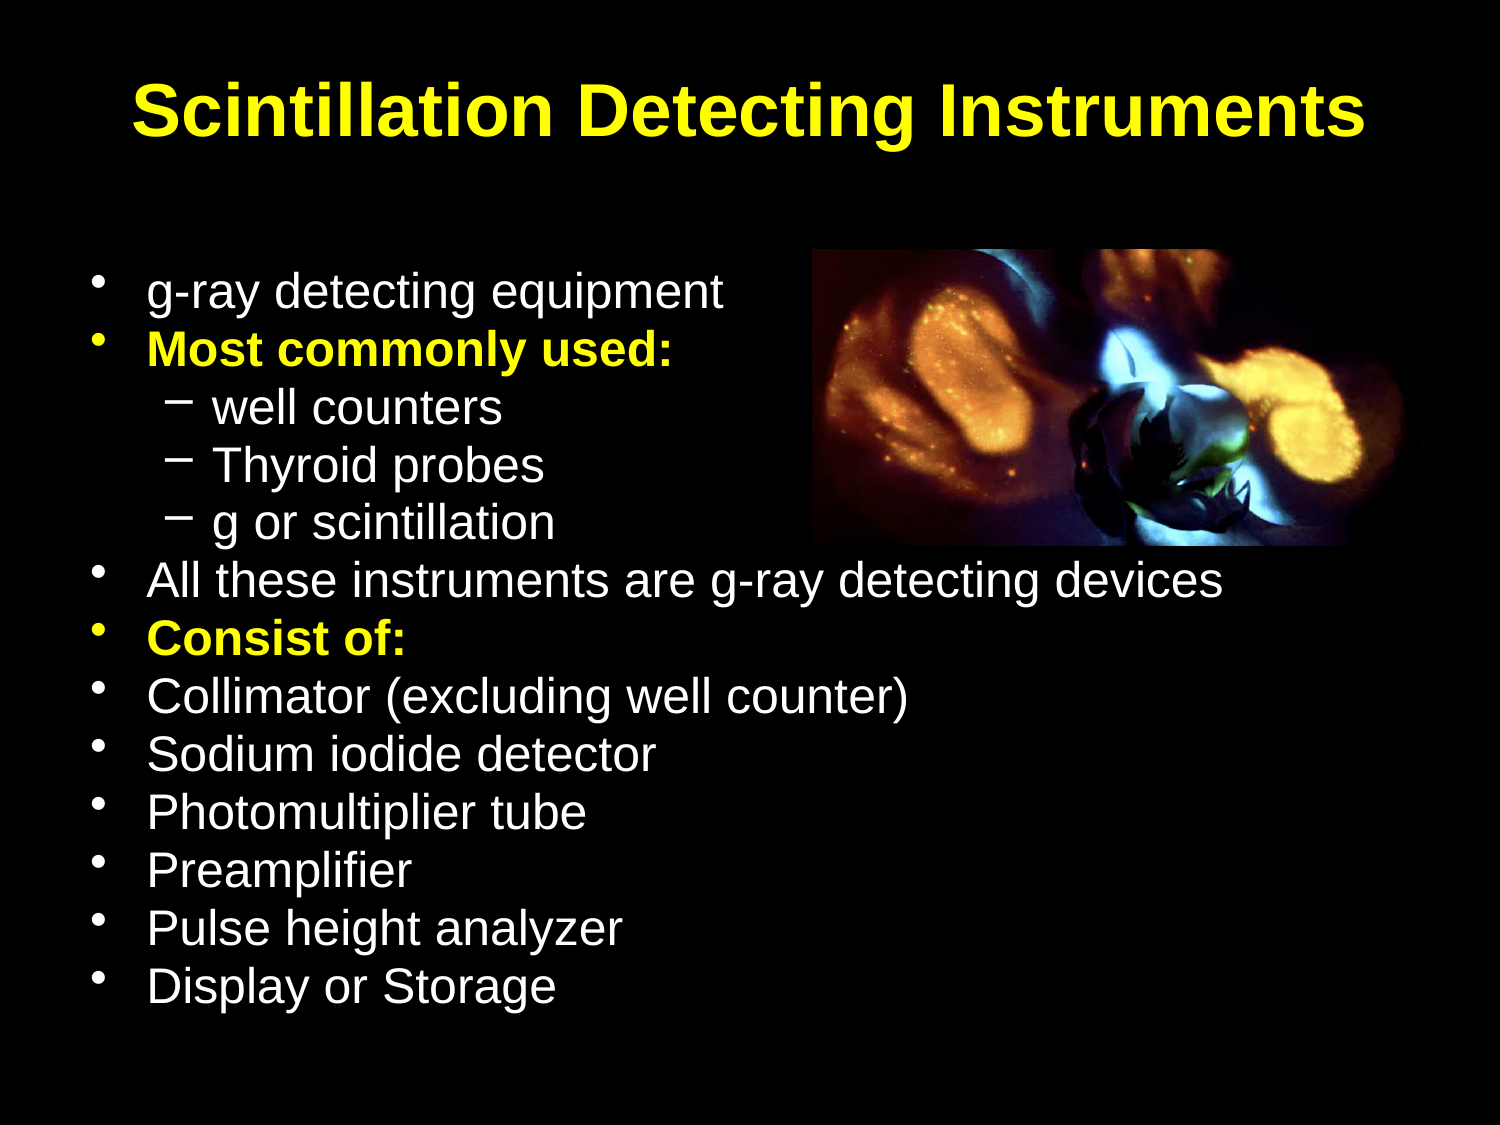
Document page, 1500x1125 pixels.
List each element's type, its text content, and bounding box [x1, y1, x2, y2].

list g-ray detecting equipment Most commonly used: well counters Thyroid probes g or scintillation All these instruments are g-ray detecting devices Consist of: Collimator (excluding well counter) Sodium iodide detector Photomultiplier tube Preamplifier Pulse height analyzer Display or Storage [74, 262, 1426, 1076]
title Scintillation Detecting Instruments [74, 12, 1426, 201]
picture [812, 249, 1426, 546]
